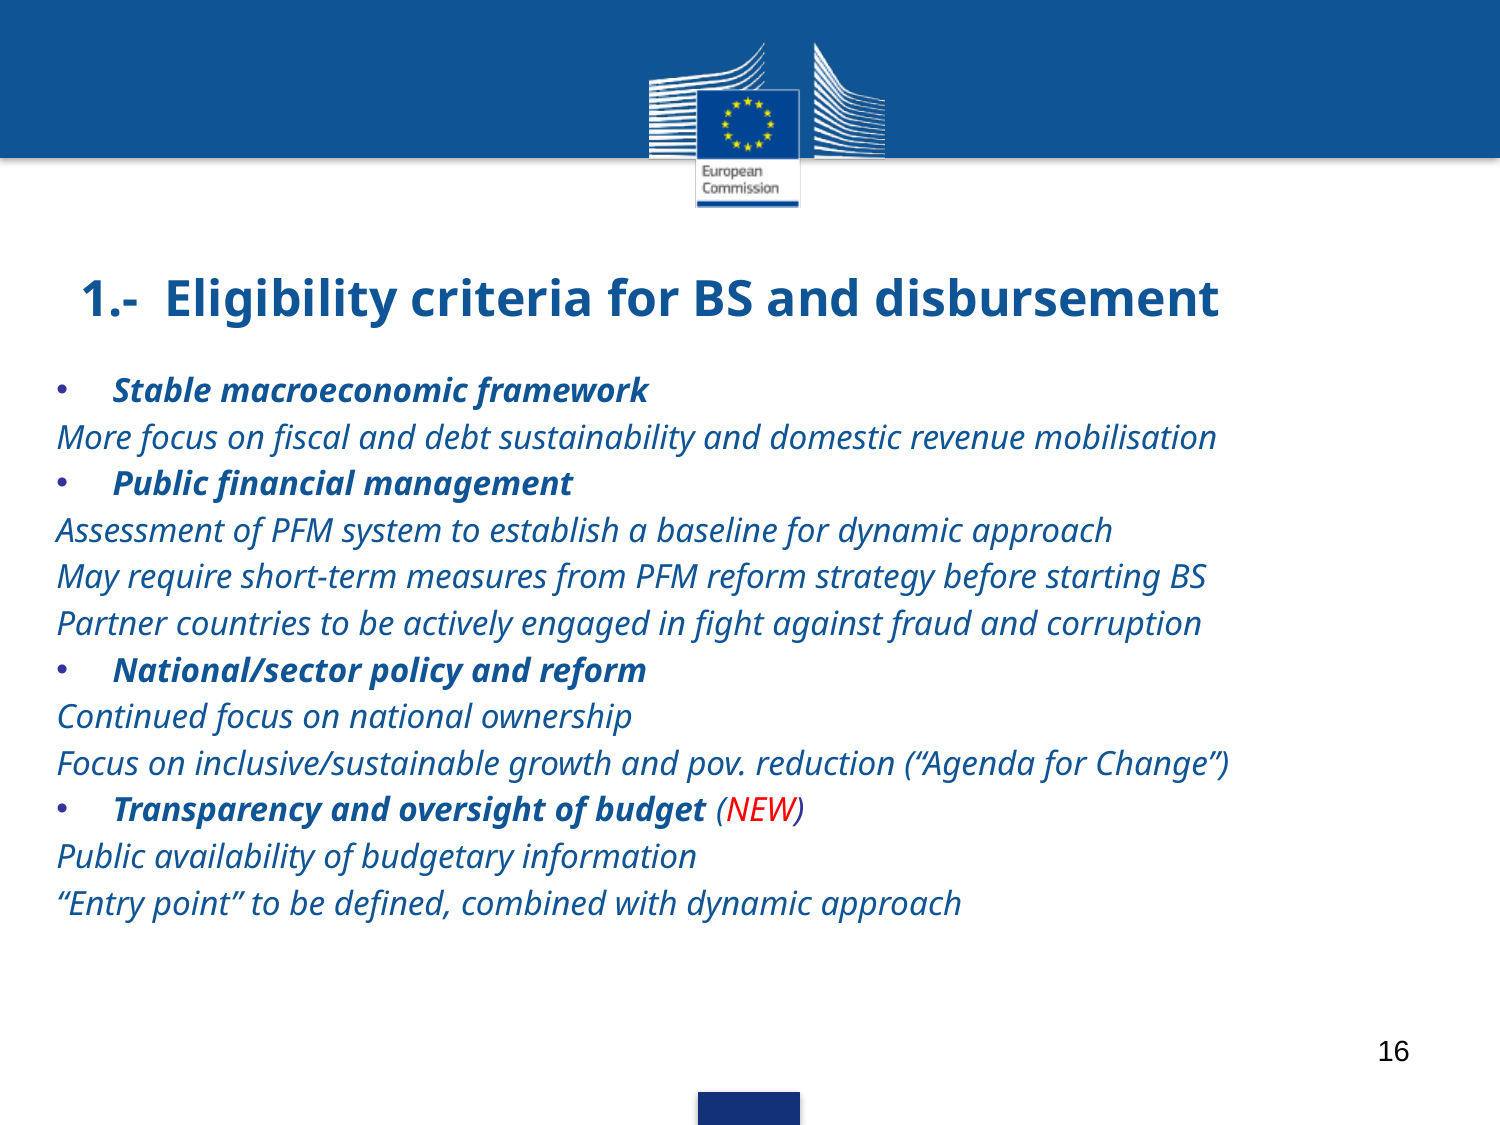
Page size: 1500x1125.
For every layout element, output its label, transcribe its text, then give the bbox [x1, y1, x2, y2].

slide_number 16 [1074, 1024, 1426, 1103]
list Stable macroeconomic framework More focus on fiscal and debt sustainability and domestic revenue mobilisation Public financial management Assessment of PFM system to establish a baseline for dynamic approach May require short-term measures from PFM reform strategy before starting BS Partner countries to be actively engaged in fight against fraud and corruption National/sector policy and reform Continued focus on national ownership Focus on inclusive/sustainable growth and pov. reduction (“Agenda for Change”) Transparency and oversight of budget (NEW) Public availability of budgetary information “Entry point” to be defined, combined with dynamic approach [41, 361, 1471, 941]
title 1.- Eligibility criteria for BS and disbursement [64, 219, 1415, 361]
picture [649, 42, 885, 208]
